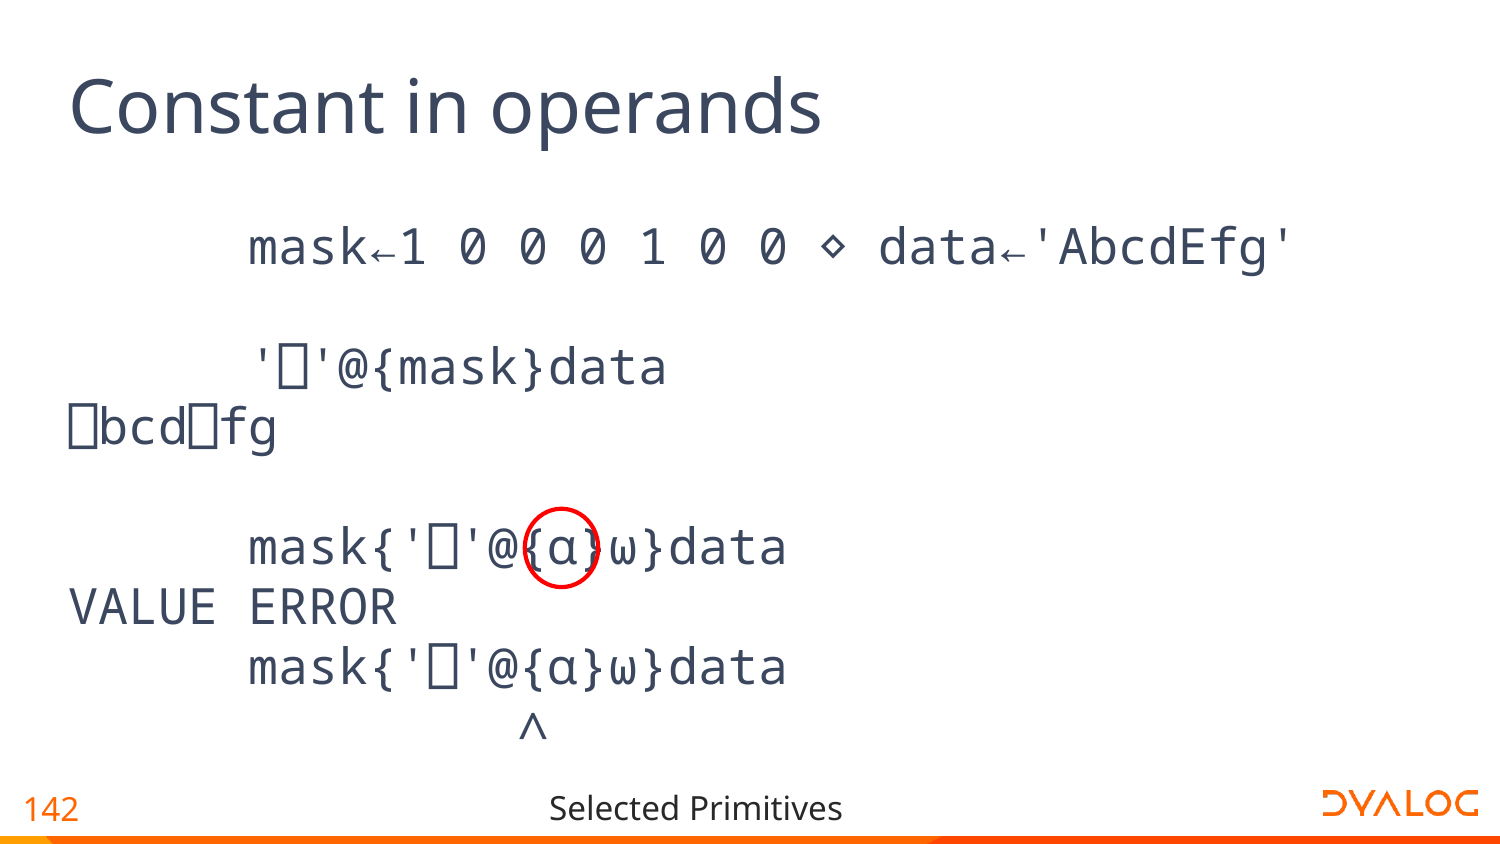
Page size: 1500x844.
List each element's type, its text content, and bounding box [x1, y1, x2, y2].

list mask←1 0 0 0 1 0 0 ⋄ data←'AbcdEfg' '⎕'@{mask}data ⎕bcd⎕fg mask{'⎕'@{⍺}⍵}data VALUE ERROR mask{'⎕'@{⍺}⍵}data ∧ [53, 207, 1453, 740]
text_box [522, 506, 601, 590]
picture [0, 836, 1500, 844]
title Constant in operands [53, 43, 1453, 157]
picture [1323, 790, 1478, 816]
